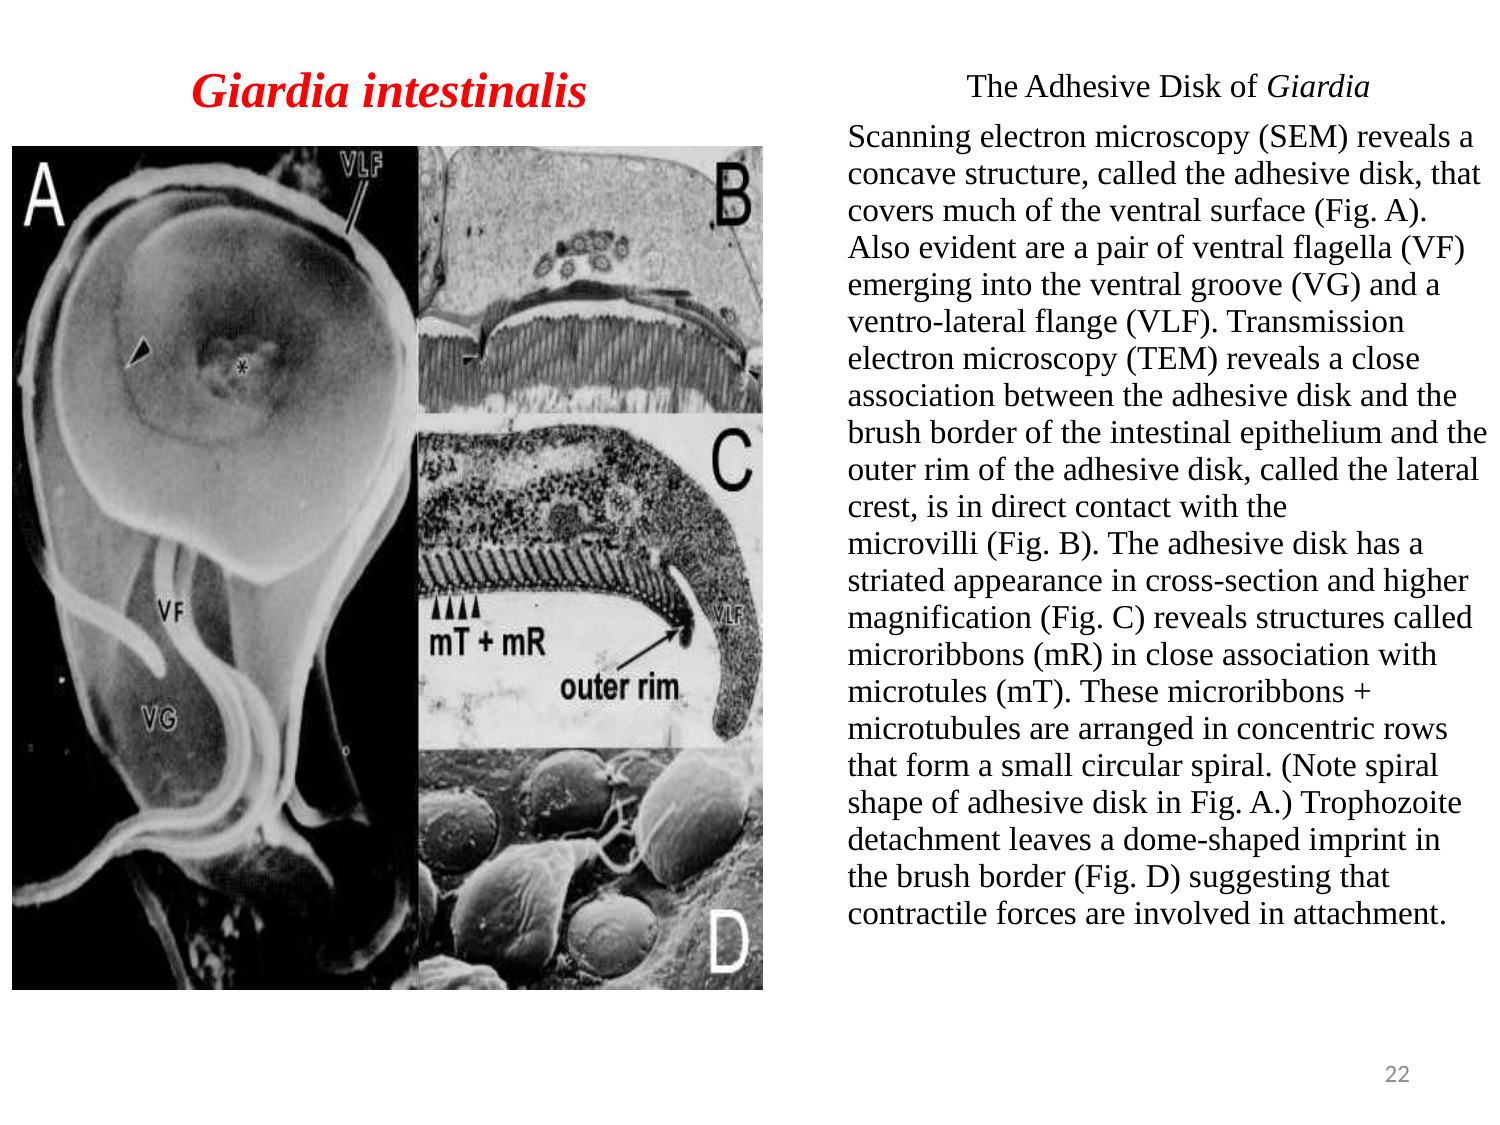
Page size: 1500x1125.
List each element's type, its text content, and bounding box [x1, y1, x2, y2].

table_header The Adhesive Disk of Giardia [838, 62, 1500, 113]
slide_number 22 [1074, 1042, 1425, 1103]
picture [12, 146, 763, 990]
table_cell Scanning electron microscopy (SEM) reveals a concave structure, called the adhesive disk, that covers much of the ventral surface (Fig. A). Also evident are a pair of ventral flagella (VF) emerging into the ventral groove (VG) and a ventro-lateral flange (VLF). Transmission electron microscopy (TEM) reveals a close association between the adhesive disk and the brush border of the intestinal epithelium and the outer rim of the adhesive disk, called the lateral crest, is in direct contact with the microvilli (Fig. B). The adhesive disk has a striated appearance in cross-section and higher magnification (Fig. C) reveals structures called microribbons (mR) in close association with microtules (mT). These microribbons + microtubules are arranged in concentric rows that form a small circular spiral. (Note spiral shape of adhesive disk in Fig. A.) Trophozoite detachment leaves a dome-shaped imprint in the brush border (Fig. D) suggesting that contractile forces are involved in attachment. [838, 113, 1500, 989]
text_box Giardia intestinalis [176, 49, 616, 125]
